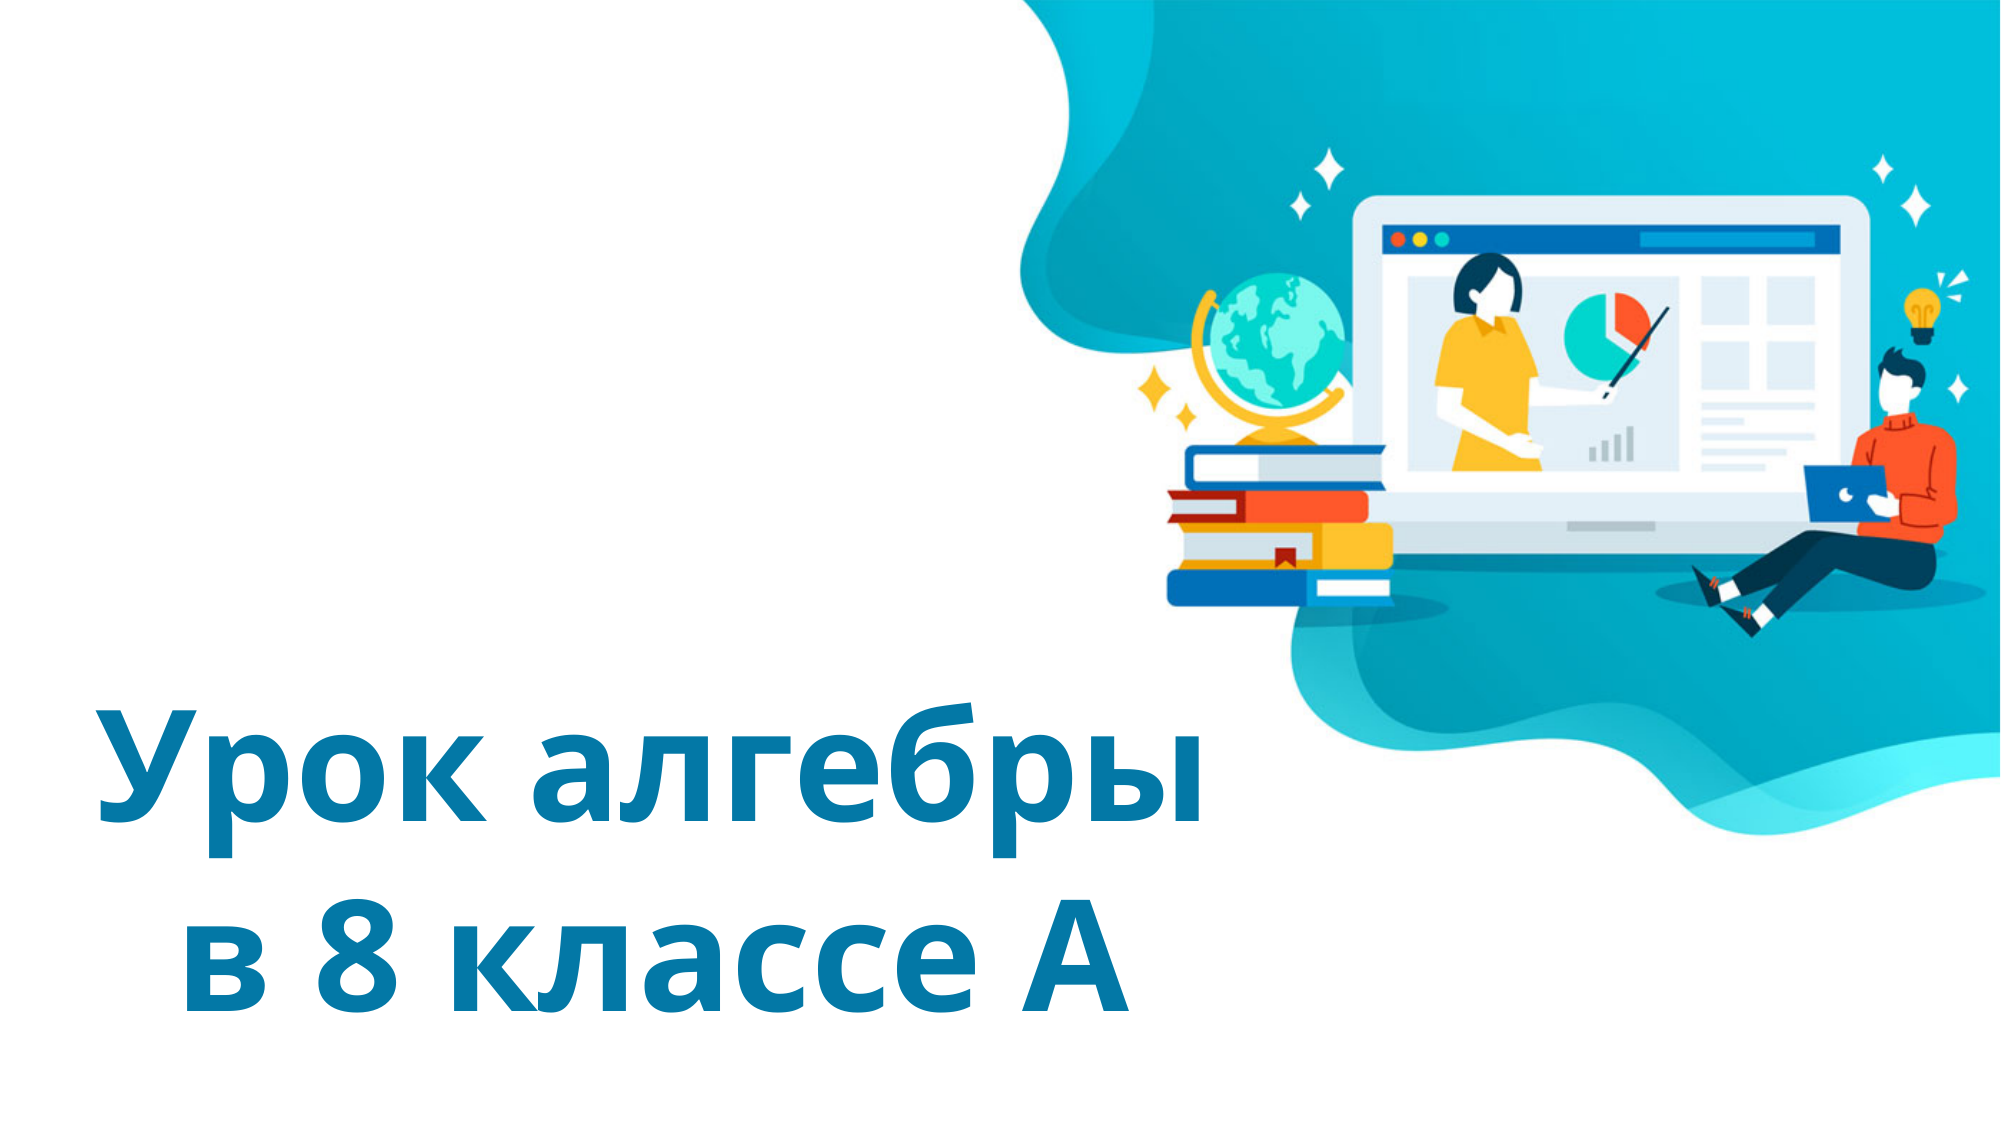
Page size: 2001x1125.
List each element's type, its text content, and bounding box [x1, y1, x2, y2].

title Урок алгебры в 8 классе А [25, 658, 1281, 1058]
picture [0, 0, 2001, 1125]
